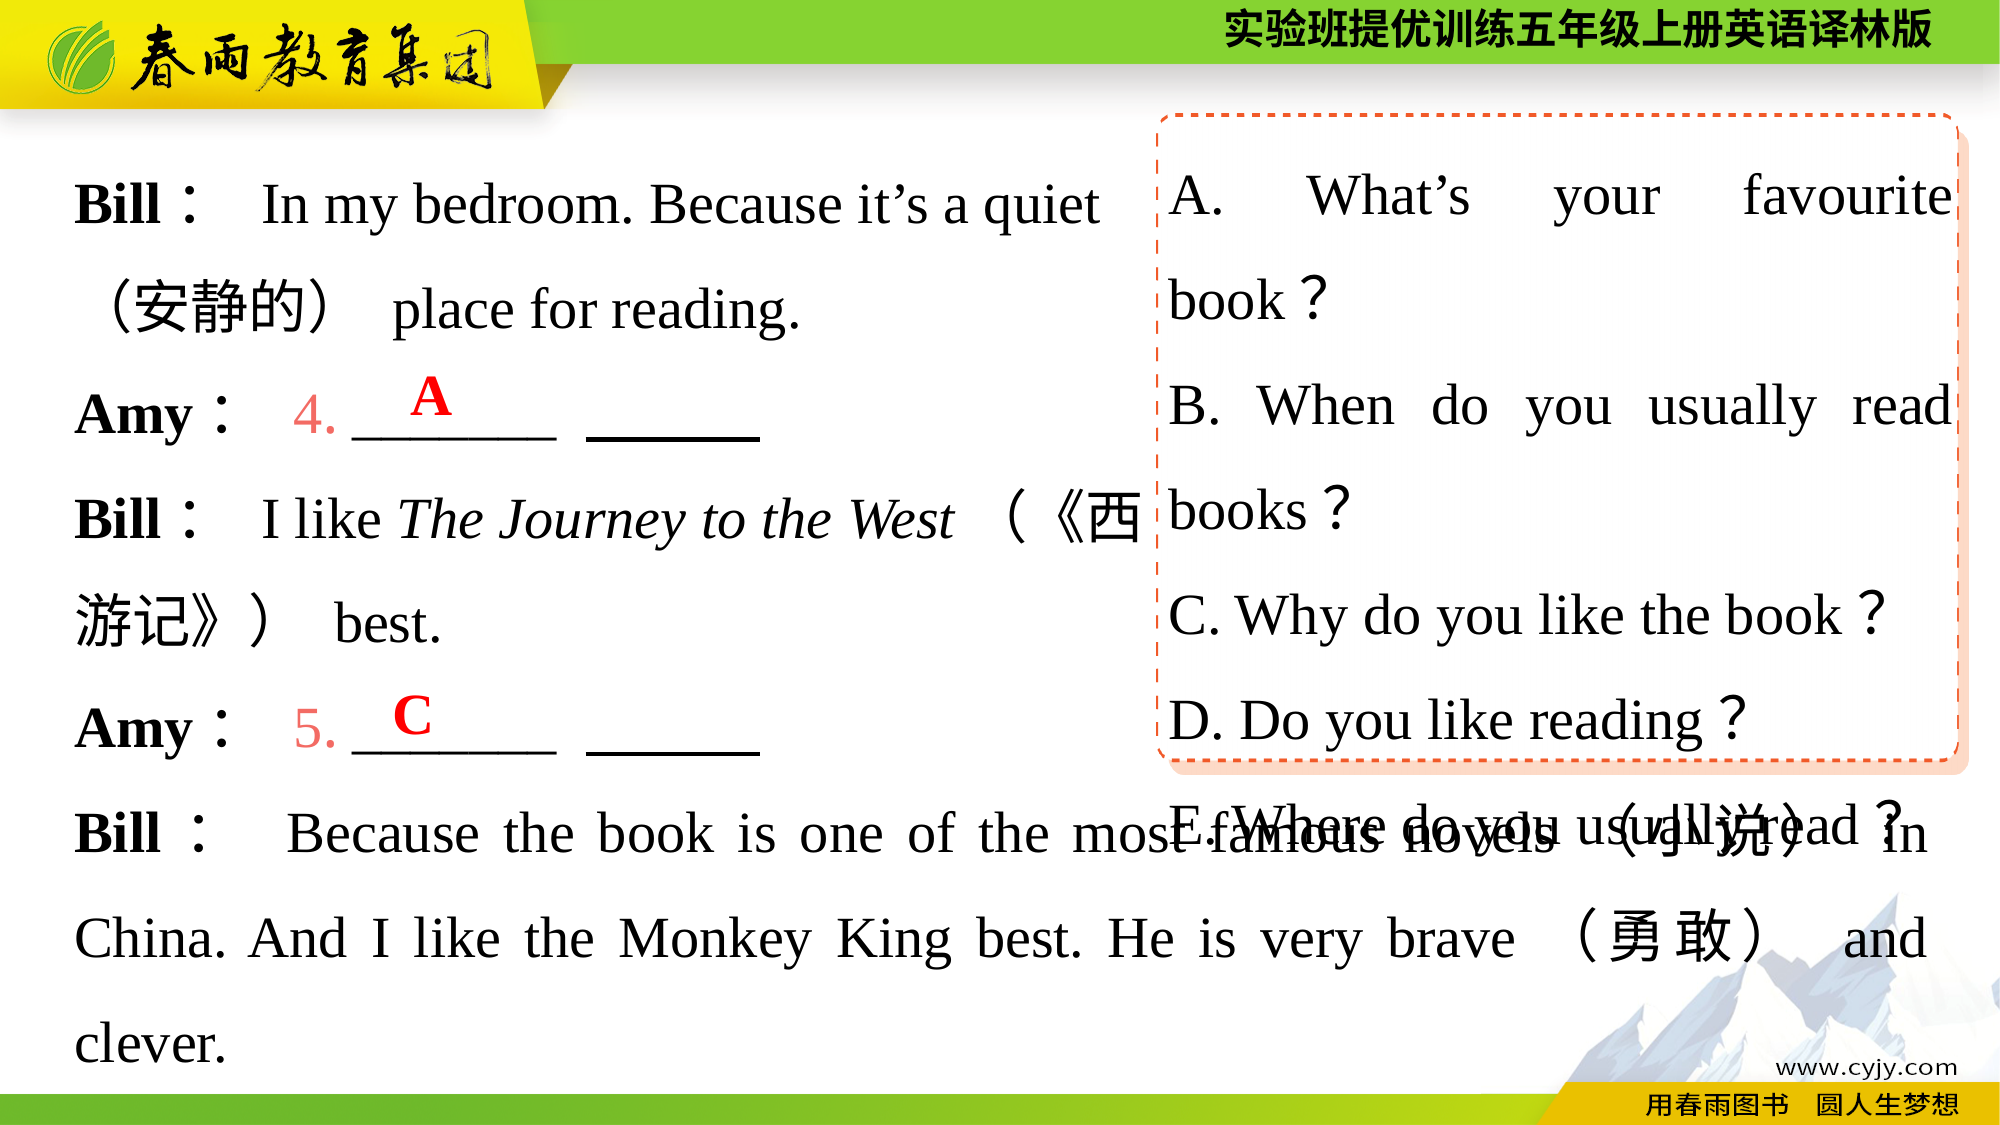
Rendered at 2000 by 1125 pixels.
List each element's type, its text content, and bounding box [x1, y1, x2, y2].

text_box A. What’s your favourite book？ B. When do you usually read books？ C. Why do you like the book？ D. Do you like reading？ E. Where do you usually read？ [1153, 782, 1969, 864]
text_box A [395, 349, 479, 435]
text_box C [377, 668, 450, 754]
picture [0, 0, 2000, 1125]
list Bill： In my bedroom. Because it’s a quiet （安静的） place for reading. Amy： 4. _______ Bill： I like The Journey to the West（《西 游记》） best. Amy： 5. _______ Bill： Because the book is one of the most famous novels（小说） in China. And I like the Monkey King best. He is very brave（勇敢） and clever. [59, 122, 1944, 986]
